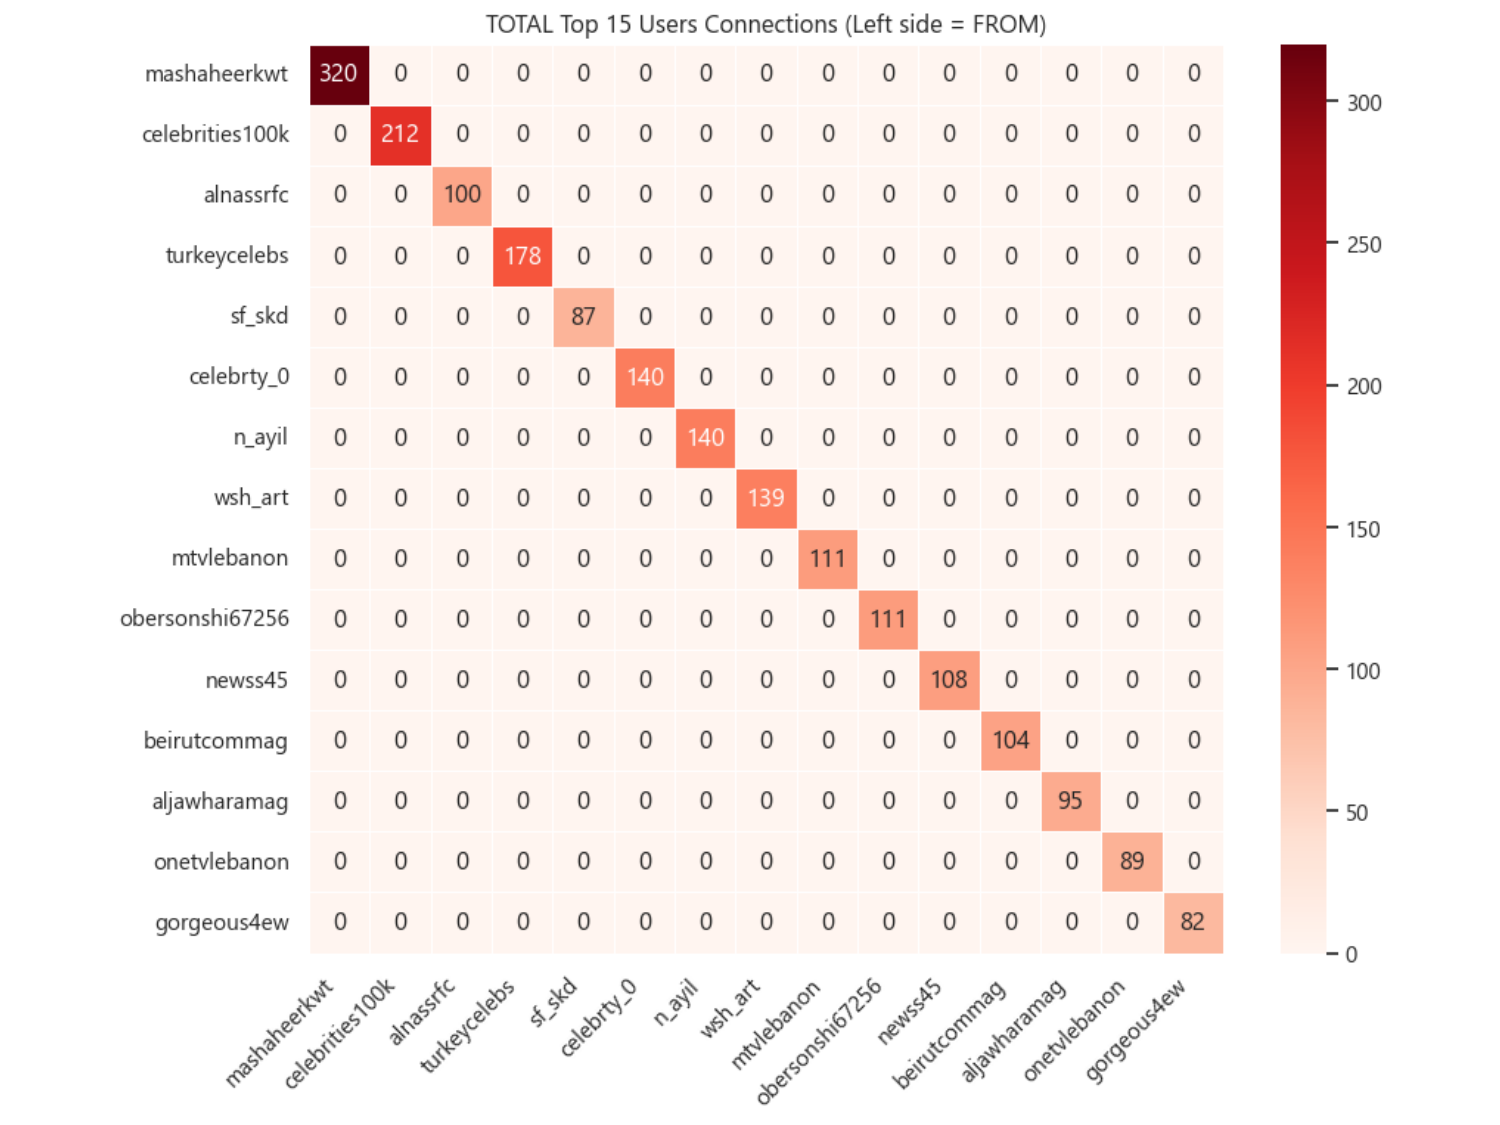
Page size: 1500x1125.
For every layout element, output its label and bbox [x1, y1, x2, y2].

picture [103, 0, 1396, 1125]
